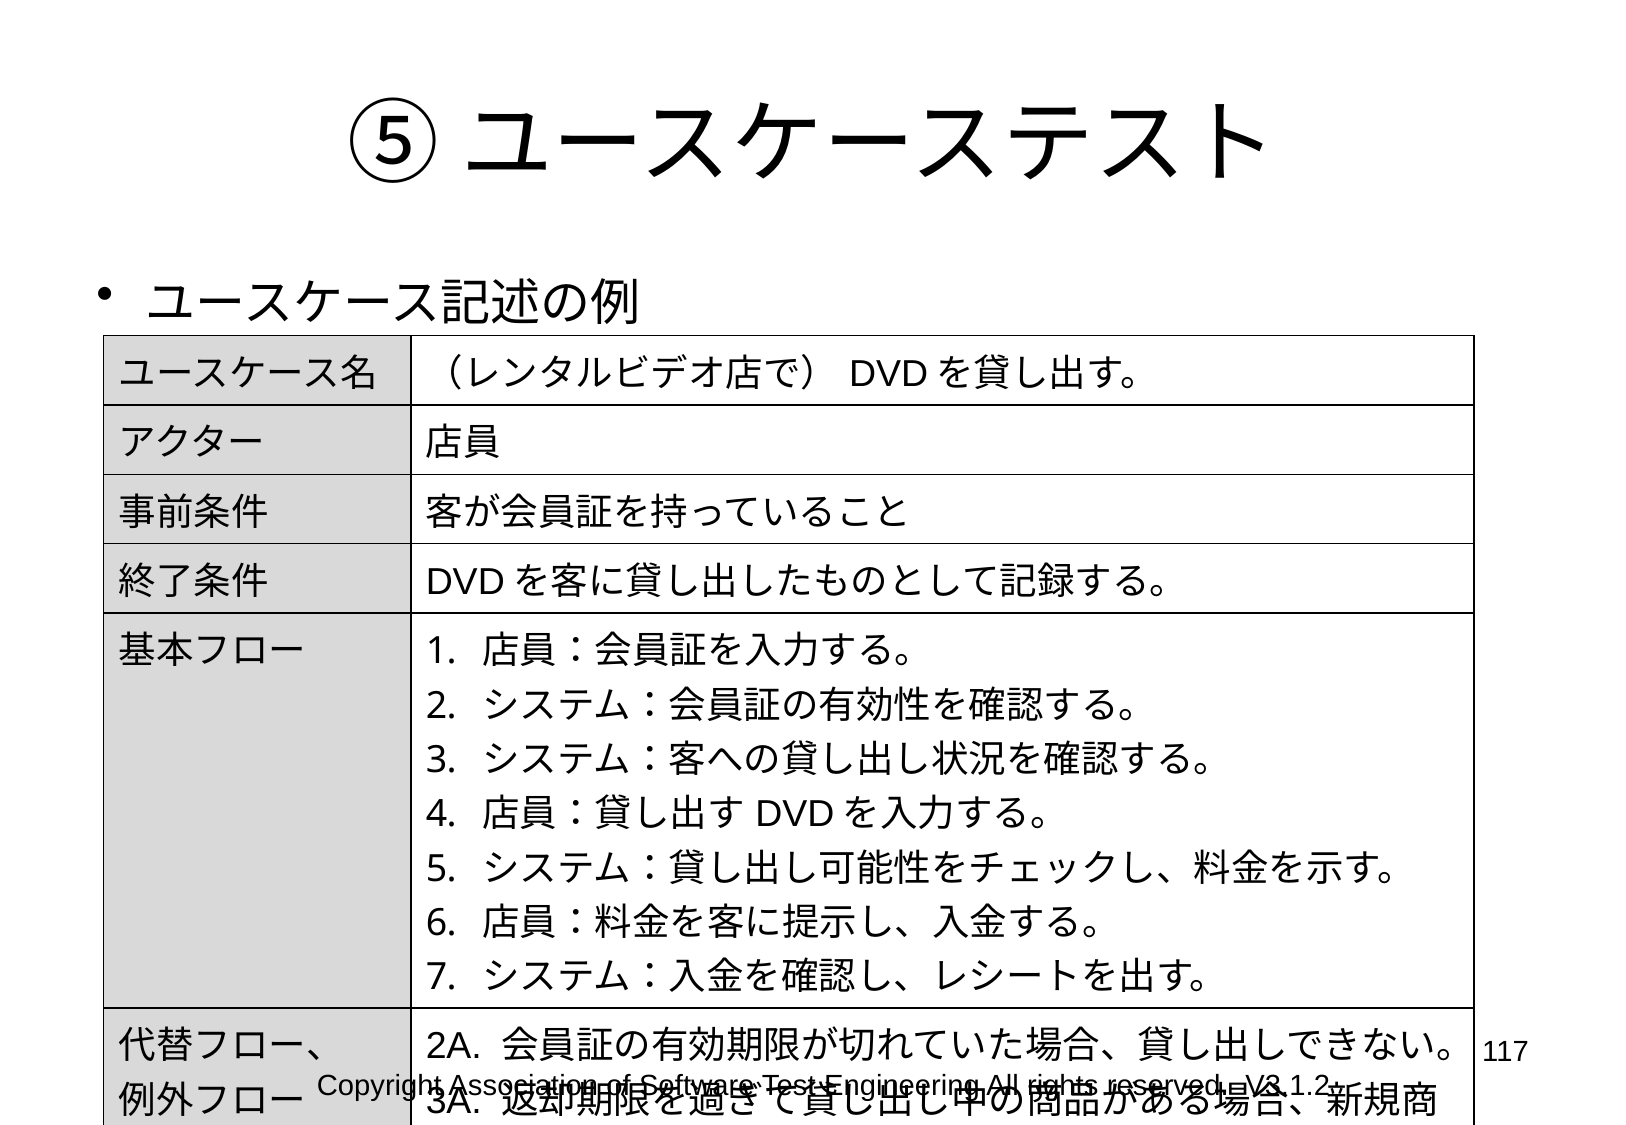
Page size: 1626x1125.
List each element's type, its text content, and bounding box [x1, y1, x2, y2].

table_cell 事前条件 [104, 475, 410, 543]
table_cell アクター [104, 406, 410, 474]
slide_number 117 [1475, 1024, 1544, 1103]
table_cell 基本フロー [104, 614, 410, 1007]
table_header ユースケース名 [104, 336, 410, 404]
table_cell DVDを客に貸し出したものとして記録する。 [412, 544, 1473, 612]
table_cell 店員：会員証を入力する。 システム：会員証の有効性を確認する。 システム：客への貸し出し状況を確認する。 店員：貸し出すDVDを入力する。 システム：貸し出し可能性をチェックし、料金を示す。 店員：料金を客に提示し、入金する。 システム：入金を確認し、レシートを出す。 [412, 614, 1473, 1007]
table_cell 終了条件 [104, 544, 410, 612]
table_cell 店員 [412, 406, 1473, 474]
footer Copyright Association of Software Test Engineering All rights reserved. V3.1.2 [233, 1058, 1416, 1103]
list ユースケース記述の例 [80, 262, 1544, 339]
table_header （レンタルビデオ店で）DVDを貸し出す。 [412, 336, 1473, 404]
table_cell 客が会員証を持っていること [412, 475, 1473, 543]
table_cell 2A. 会員証の有効期限が切れていた場合、貸し出しできない。 3A. 返却期限を過ぎて貸し出し中の商品がある場合、新規商品を貸し出しできない。 [412, 1009, 1473, 1125]
table_cell 代替フロー、 例外フロー [104, 1009, 410, 1125]
title ⑤ユースケーステスト [80, 44, 1544, 233]
